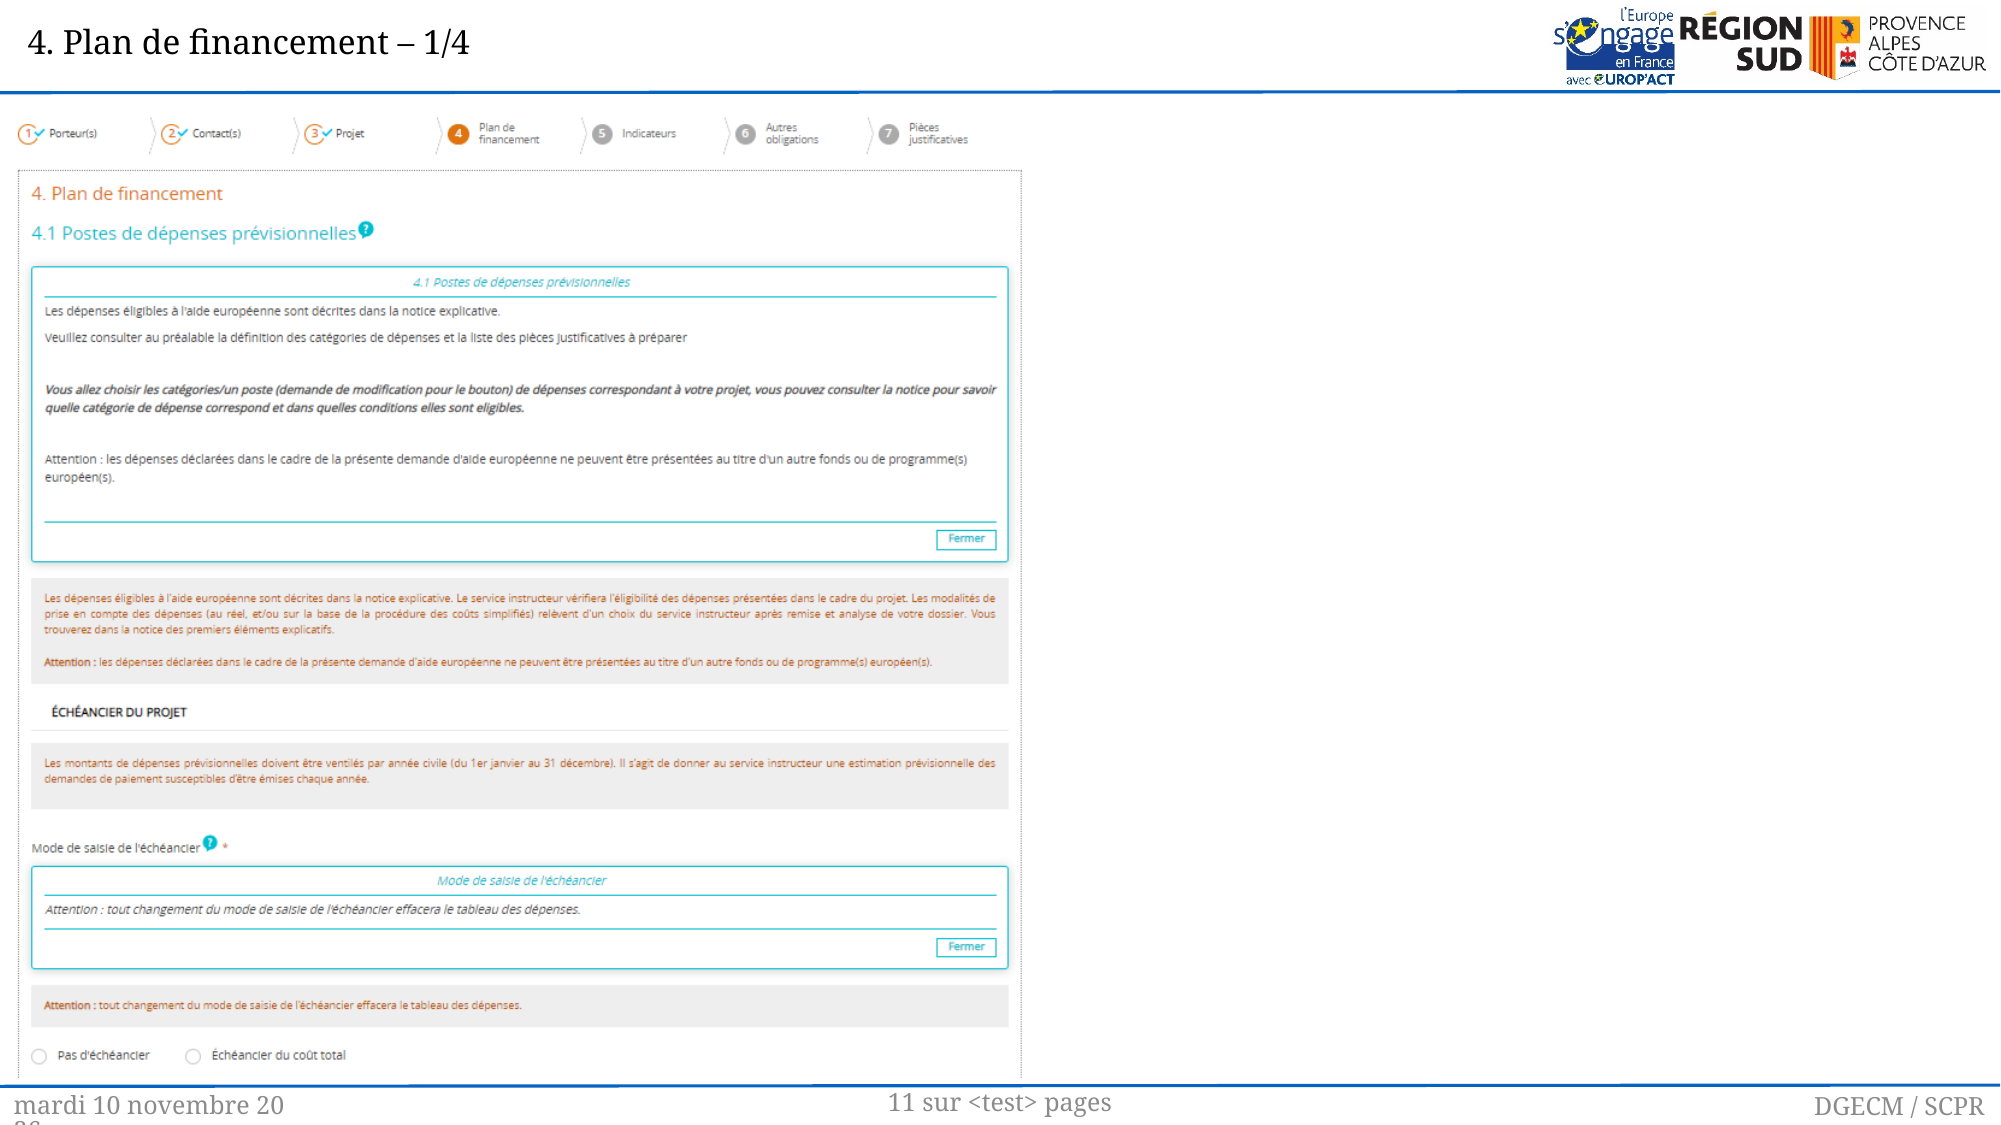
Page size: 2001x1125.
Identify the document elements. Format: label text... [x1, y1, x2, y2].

picture [1549, 3, 1988, 89]
title 4. Plan de financement – 1/4 [12, 17, 1550, 71]
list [12, 117, 1028, 1079]
